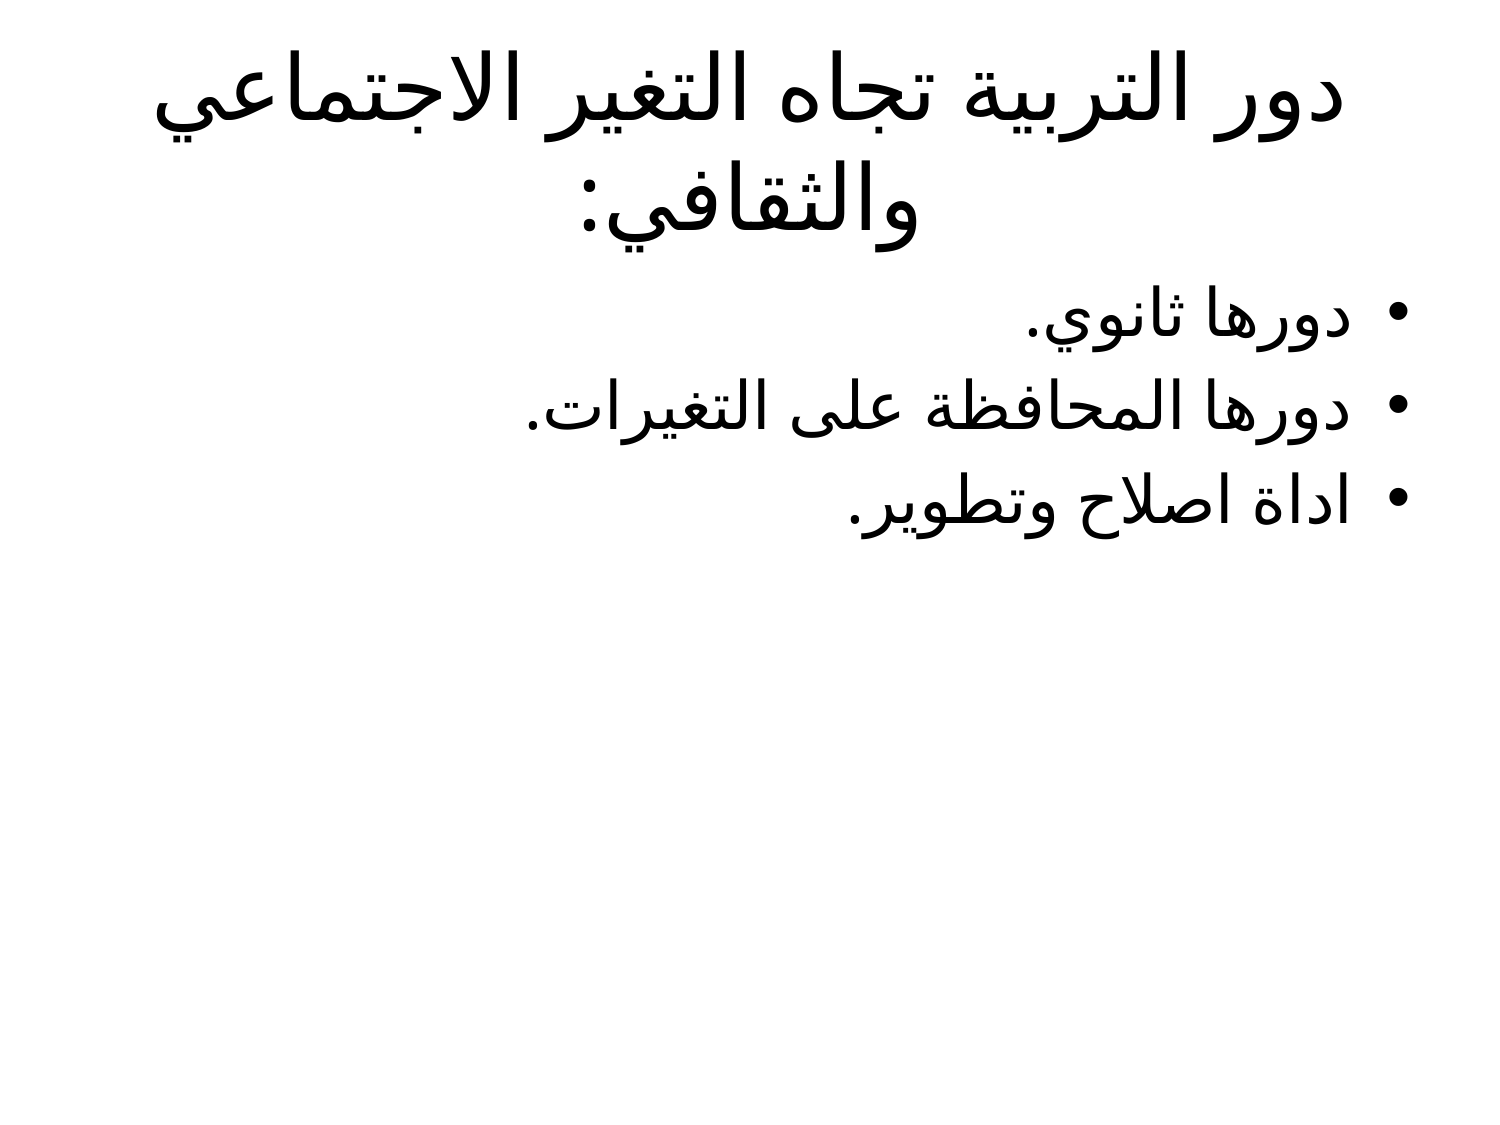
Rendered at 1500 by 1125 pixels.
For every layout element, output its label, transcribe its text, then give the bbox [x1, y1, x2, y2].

title دور التربية تجاه التغير الاجتماعي والثقافي: [75, 45, 1425, 233]
list دورها ثانوي. دورها المحافظة على التغيرات. اداة اصلاح وتطوير. [75, 262, 1425, 1005]
